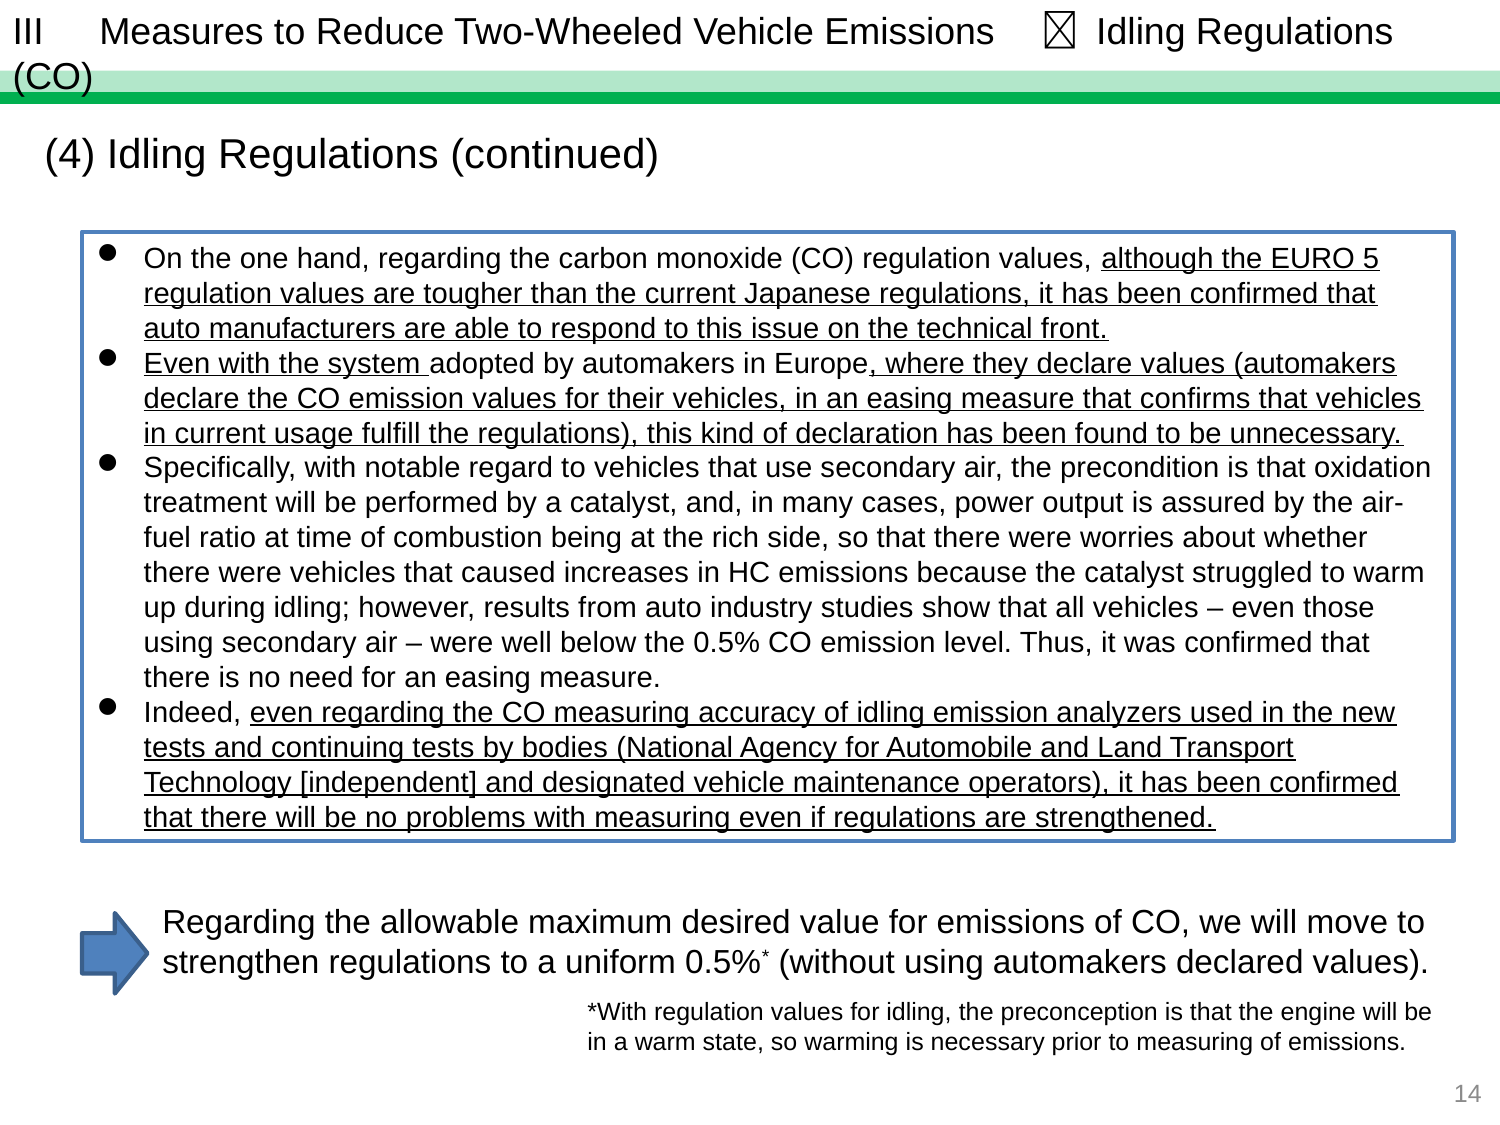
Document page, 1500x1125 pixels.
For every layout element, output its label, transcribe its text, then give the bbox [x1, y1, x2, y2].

text_box III Measures to Reduce Two-Wheeled Vehicle Emissions  Idling Regulations (CO) [0, 0, 1497, 105]
text_box *With regulation values for idling, the preconception is that the engine will be in a warm state, so warming is necessary prior to measuring of emissions. [572, 988, 1455, 1063]
slide_number 14 [1146, 1062, 1497, 1123]
text_box (4) Idling Regulations (continued) [18, 119, 1454, 185]
text_box [79, 911, 147, 996]
text_box On the one hand, regarding the carbon monoxide (CO) regulation values, although the EURO 5 regulation values are tougher than the current Japanese regulations, it has been confirmed that auto manufacturers are able to respond to this issue on the technical front. Even with the system adopted by automakers in Europe, where they declare values (automakers declare the CO emission values for their vehicles, in an easing measure that confirms that vehicles in current usage fulfill the regulations), this kind of declaration has been found to be unnecessary. Specifically, with notable regard to vehicles that use secondary air, the precondition is that oxidation treatment will be performed by a catalyst, and, in many cases, power output is assured by the air-fuel ratio at time of combustion being at the rich side, so that there were worries about whether there were vehicles that caused increases in HC emissions because the catalyst struggled to warm up during idling; however, results from auto industry studies show that all vehicles – even those using secondary air – were well below the 0.5% CO emission level. Thus, it was confirmed that there is no need for an easing measure. Indeed, even regarding the CO measuring accuracy of idling emission analyzers used in the new tests and continuing tests by bodies (National Agency for Automobile and Land Transport Technology [independent] and designated vehicle maintenance operators), it has been confirmed that there will be no problems with measuring even if regulations are strengthened. [82, 231, 1454, 841]
text_box Regarding the allowable maximum desired value for emissions of CO, we will move to strengthen regulations to a uniform 0.5%* (without using automakers declared values). [147, 893, 1471, 988]
